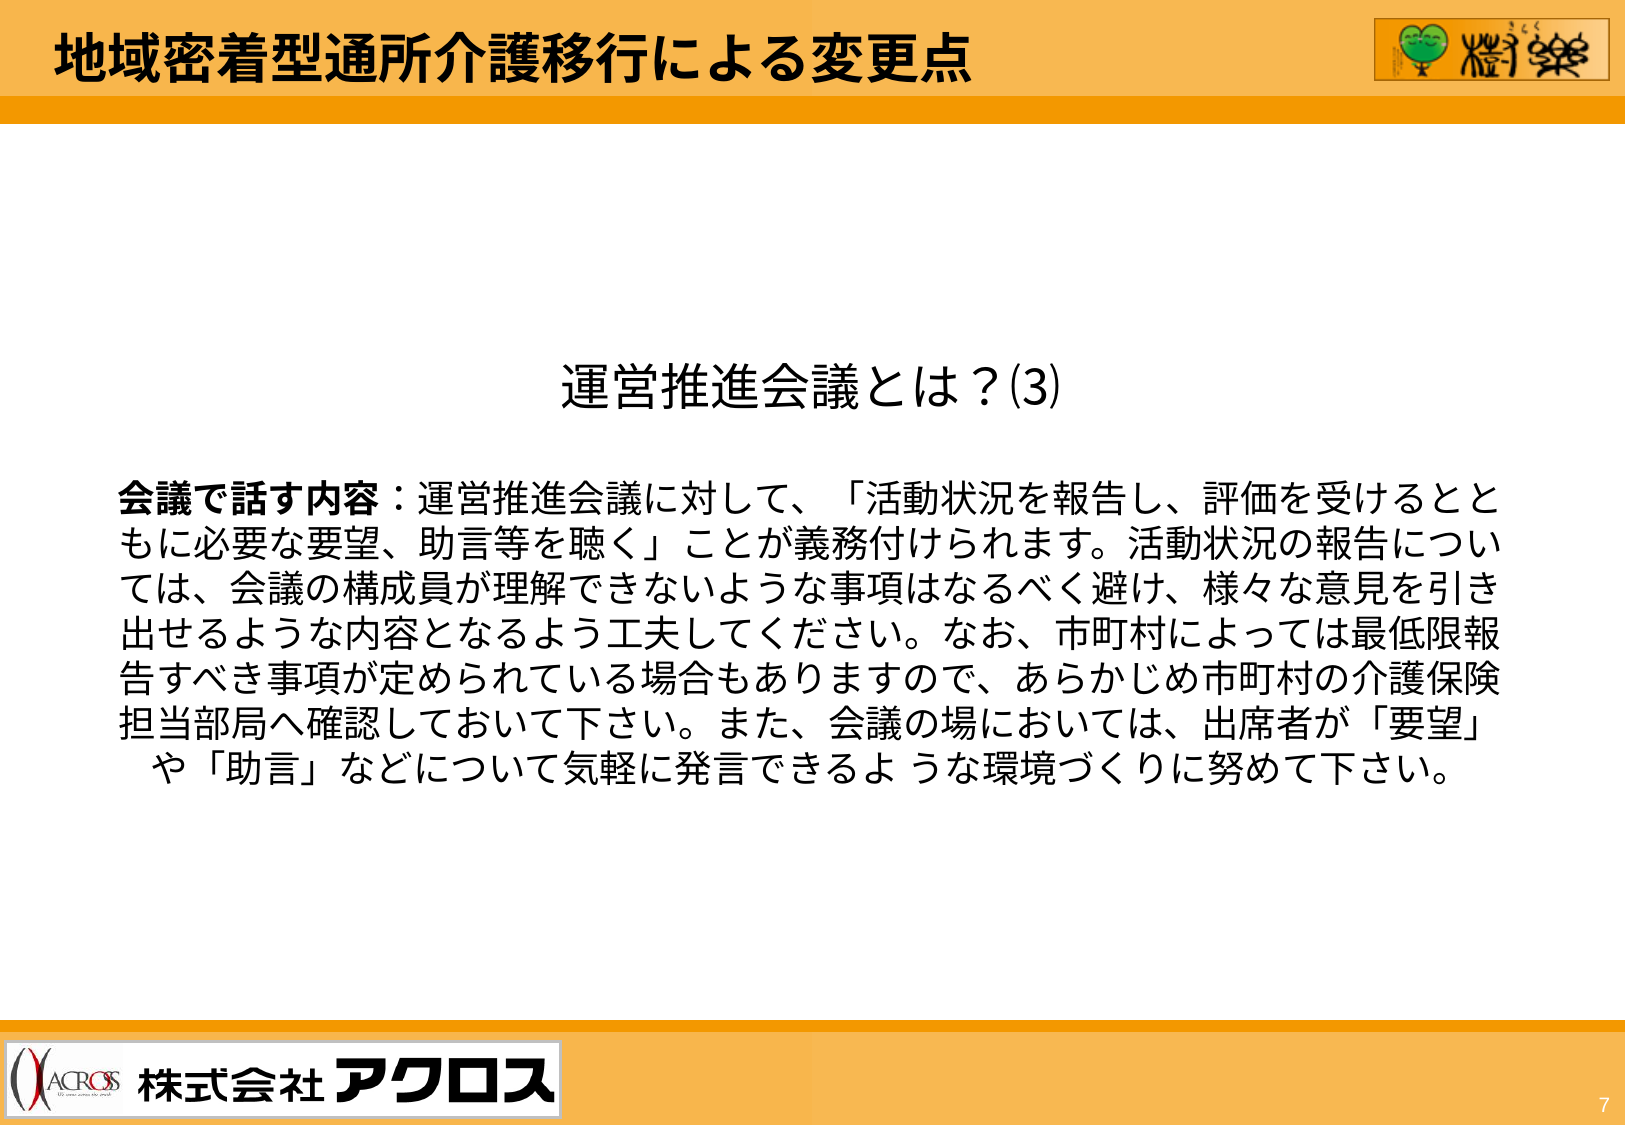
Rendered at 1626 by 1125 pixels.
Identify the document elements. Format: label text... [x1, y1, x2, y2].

text_box 地域密着型通所介護移行による変更点 [38, 0, 1004, 96]
picture [0, 1020, 1625, 1125]
picture [0, 0, 1625, 124]
slide_number 7 [1452, 1082, 1625, 1125]
text_box 運営推進会議とは？⑶ 会議で話す内容：運営推進会議に対して、「活動状況を報告し、評価を受けるとともに必要な要望、助言等を聴く」ことが義務付けられます。活動状況の報告については、会議の構成員が理解できないような事項はなるべく避け、様々な意見を引き出せるような内容となるよう工夫してください。なお、市町村によっては最低限報告すべき事項が定められている場合もありますので、あらかじめ市町村の介護保険担当部局へ確認しておいて下さい。また、会議の場においては、出席者が「要望」や「助言」などについて気軽に発言できるよ うな環境づくりに努めて下さい。 [100, 177, 1520, 968]
